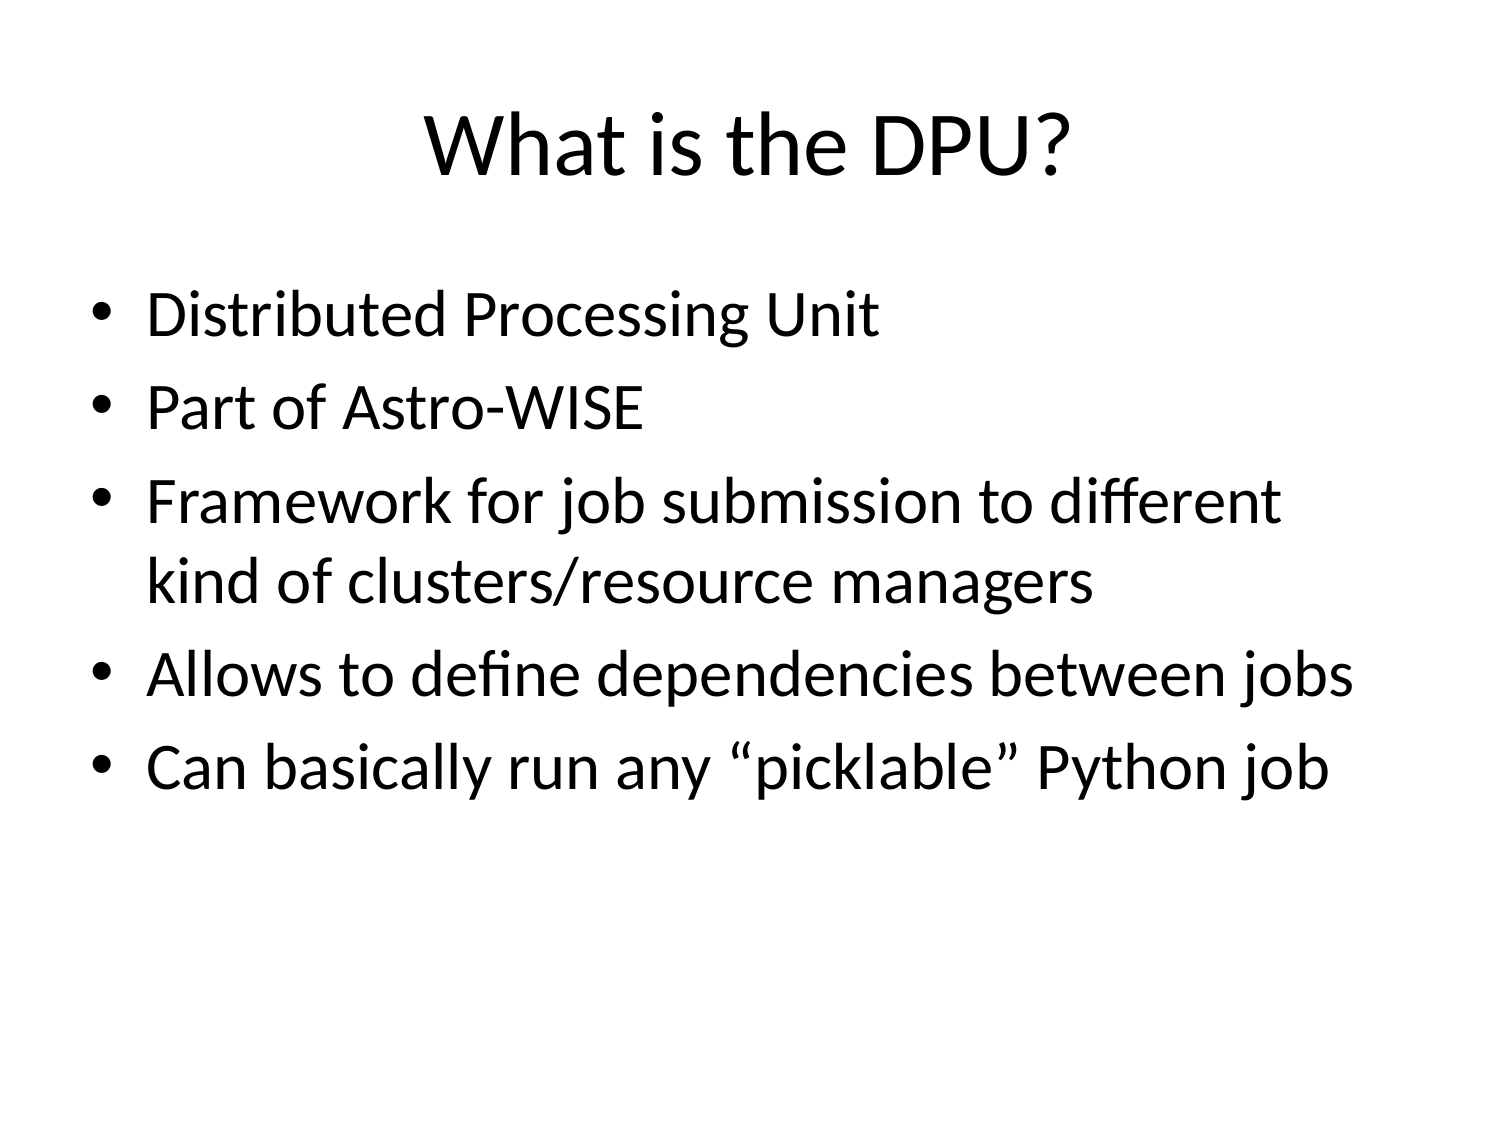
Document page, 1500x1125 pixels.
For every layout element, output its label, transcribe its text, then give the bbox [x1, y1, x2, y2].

title What is the DPU? [75, 45, 1425, 233]
list Distributed Processing Unit Part of Astro-WISE Framework for job submission to different kind of clusters/resource managers Allows to define dependencies between jobs Can basically run any “picklable” Python job [75, 262, 1425, 1005]
